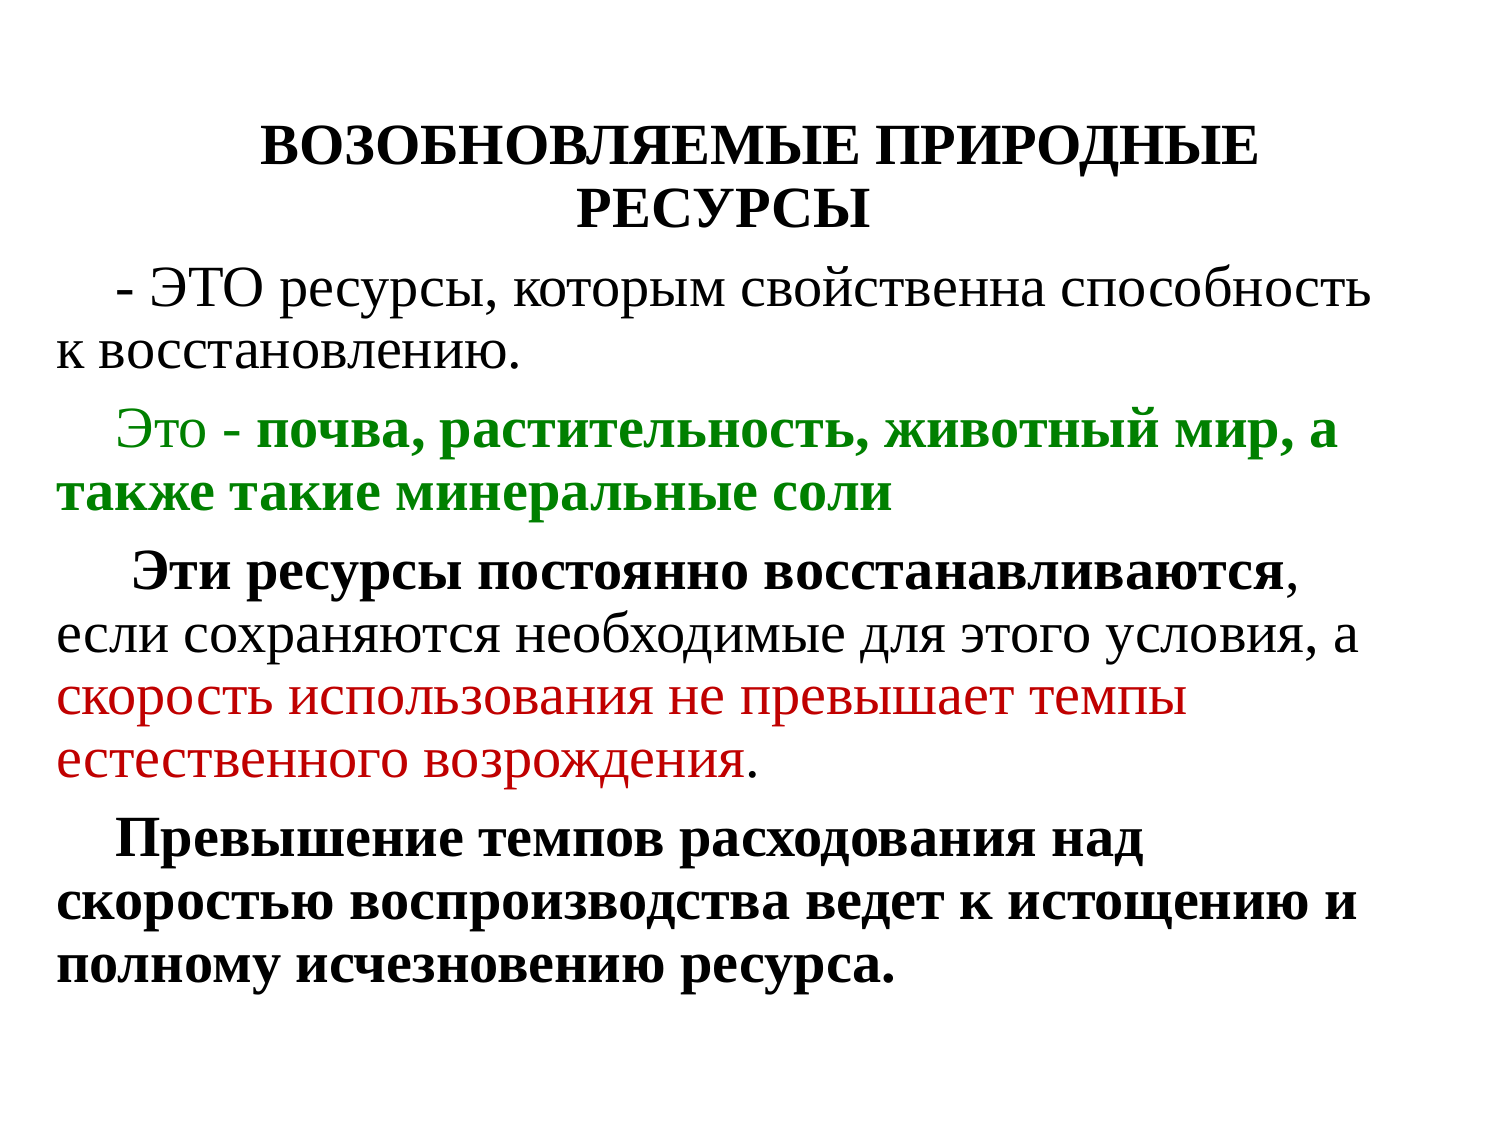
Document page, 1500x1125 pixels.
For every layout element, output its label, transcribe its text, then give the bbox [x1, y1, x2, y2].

list ВОЗОБНОВЛЯЕМЫЕ ПРИРОДНЫЕ РЕСУРСЫ - ЭТО ресурсы, которым свойственна способность к восстановлению. Это - почва, растительность, животный мир, а также такие минеральные соли Эти ресурсы постоянно восстанавливаются, если сохраняются необходимые для этого условия, а скорость использования не превышает темпы естественного возрождения. Превышение темпов расходования над скоростью воспроизводства ведет к истощению и полному исчезновению ресурса. [41, 31, 1421, 1094]
